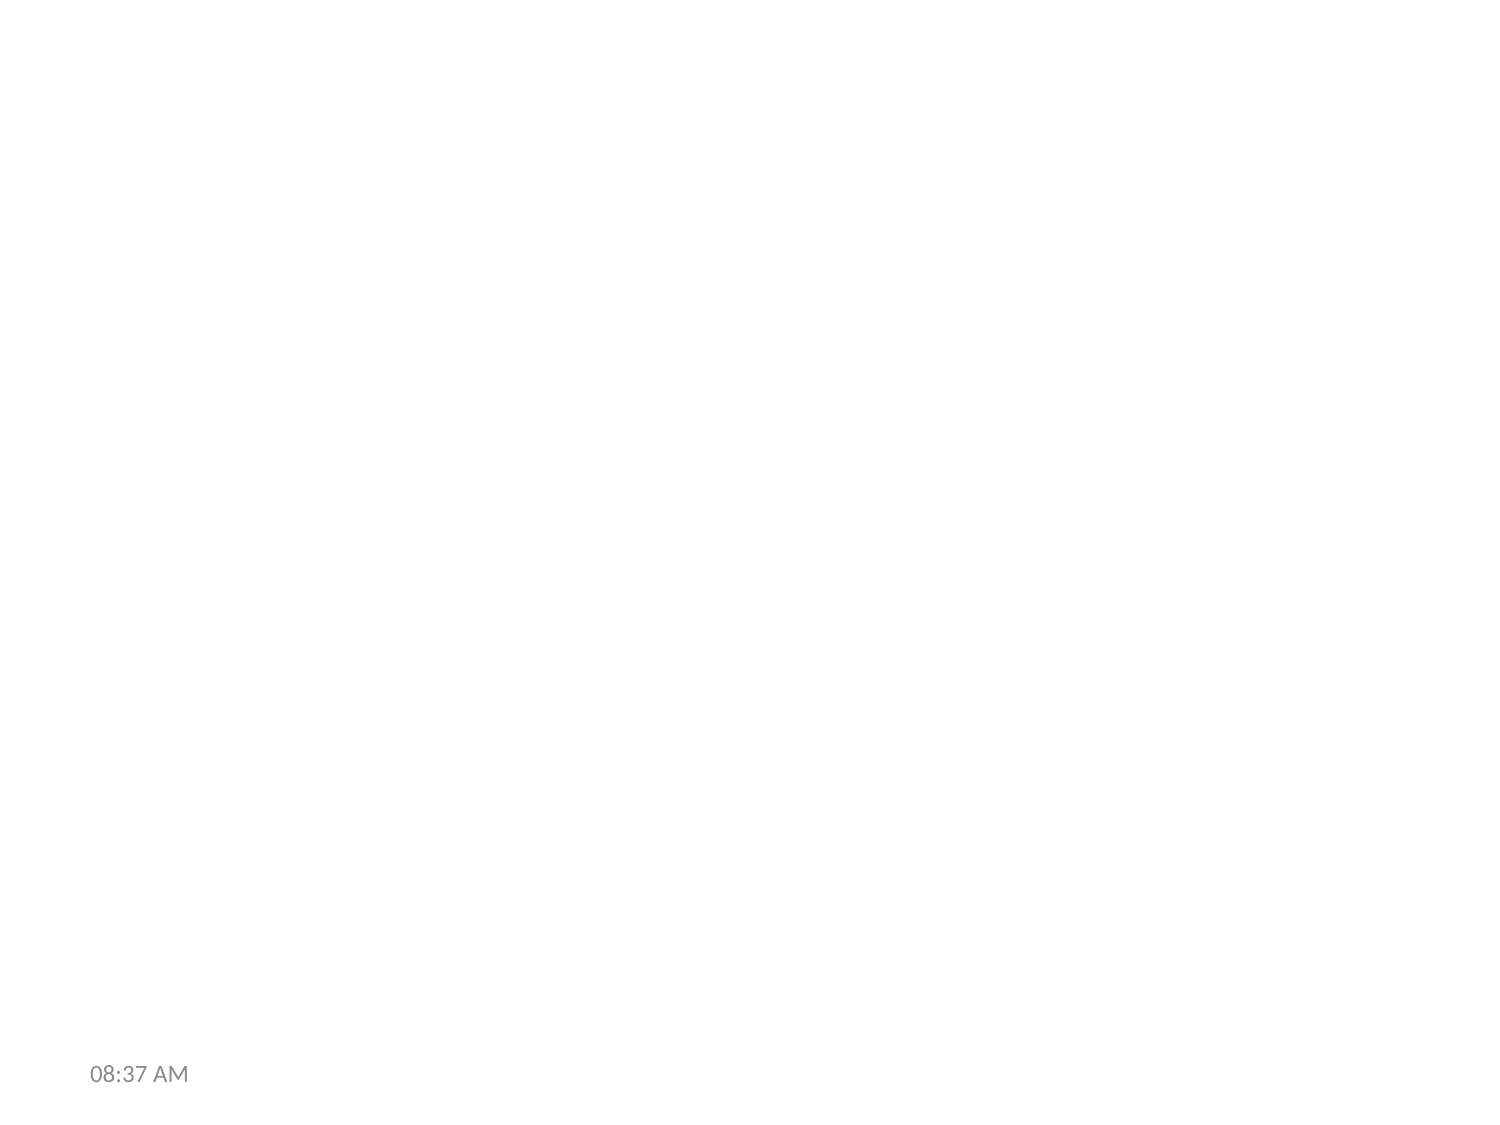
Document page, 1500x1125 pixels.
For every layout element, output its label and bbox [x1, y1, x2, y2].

slide_number [75, 1042, 425, 1103]
